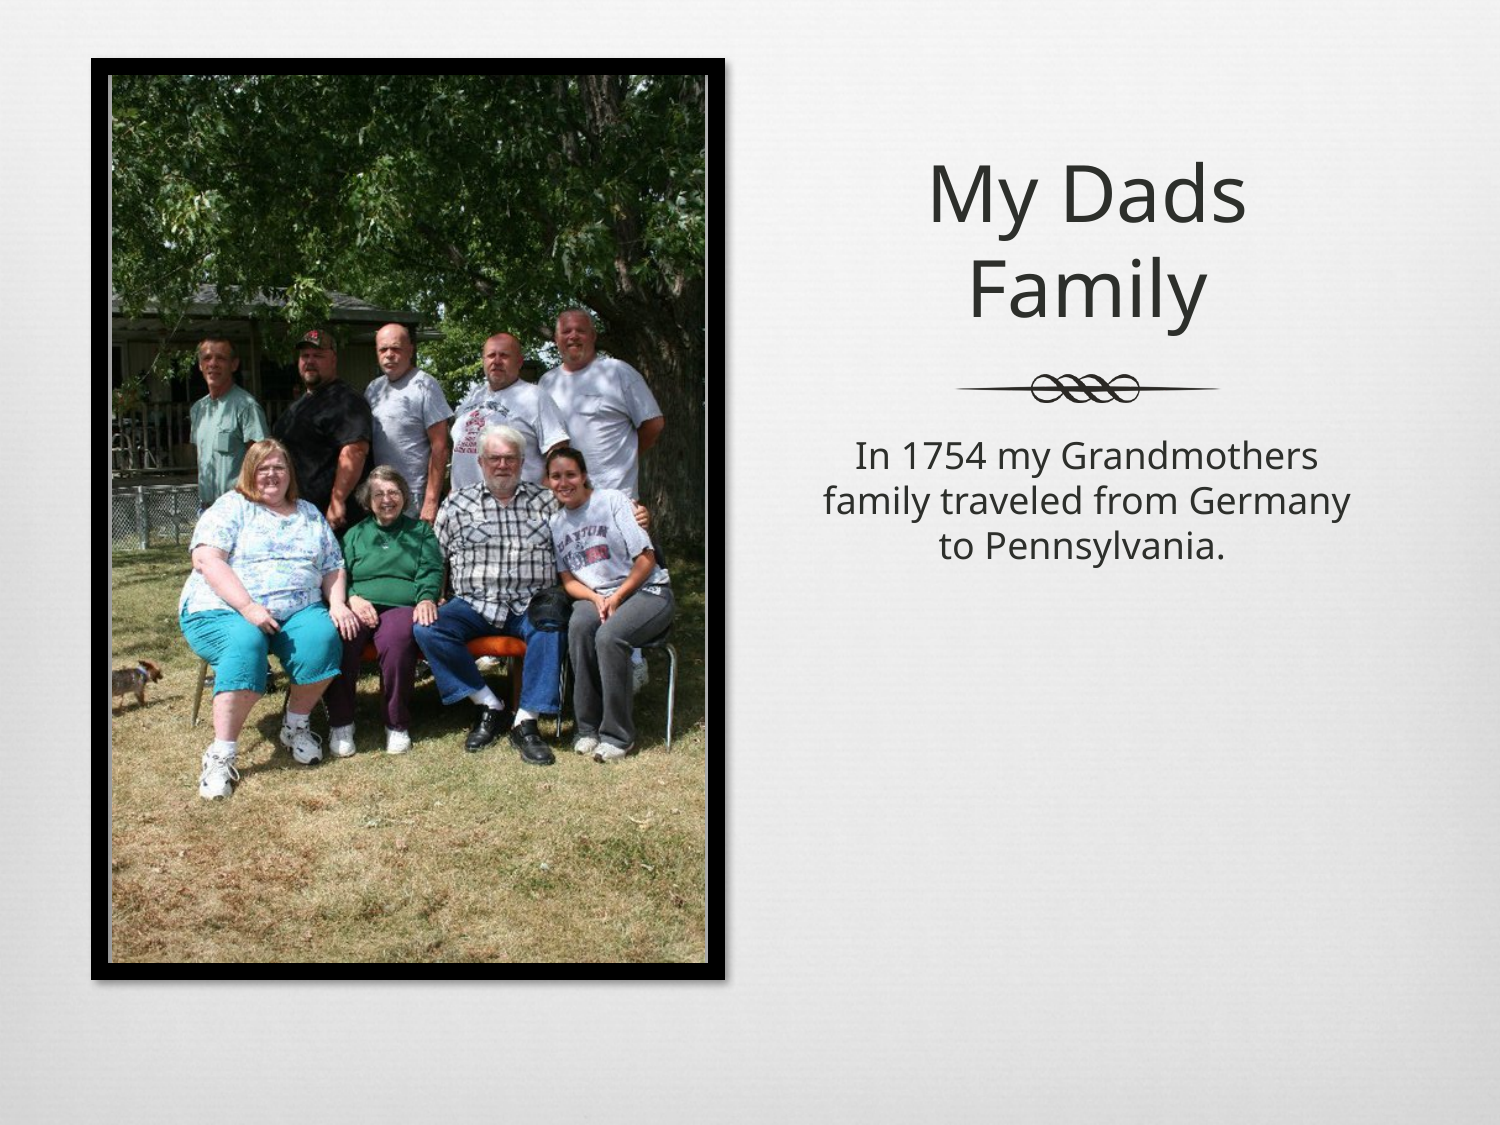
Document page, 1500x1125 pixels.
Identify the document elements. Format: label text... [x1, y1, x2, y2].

picture [952, 374, 1223, 403]
list In 1754 my Grandmothers family traveled from Germany to Pennsylvania. [787, 424, 1388, 900]
title My Dads Family [787, 149, 1388, 341]
picture [107, 74, 709, 964]
